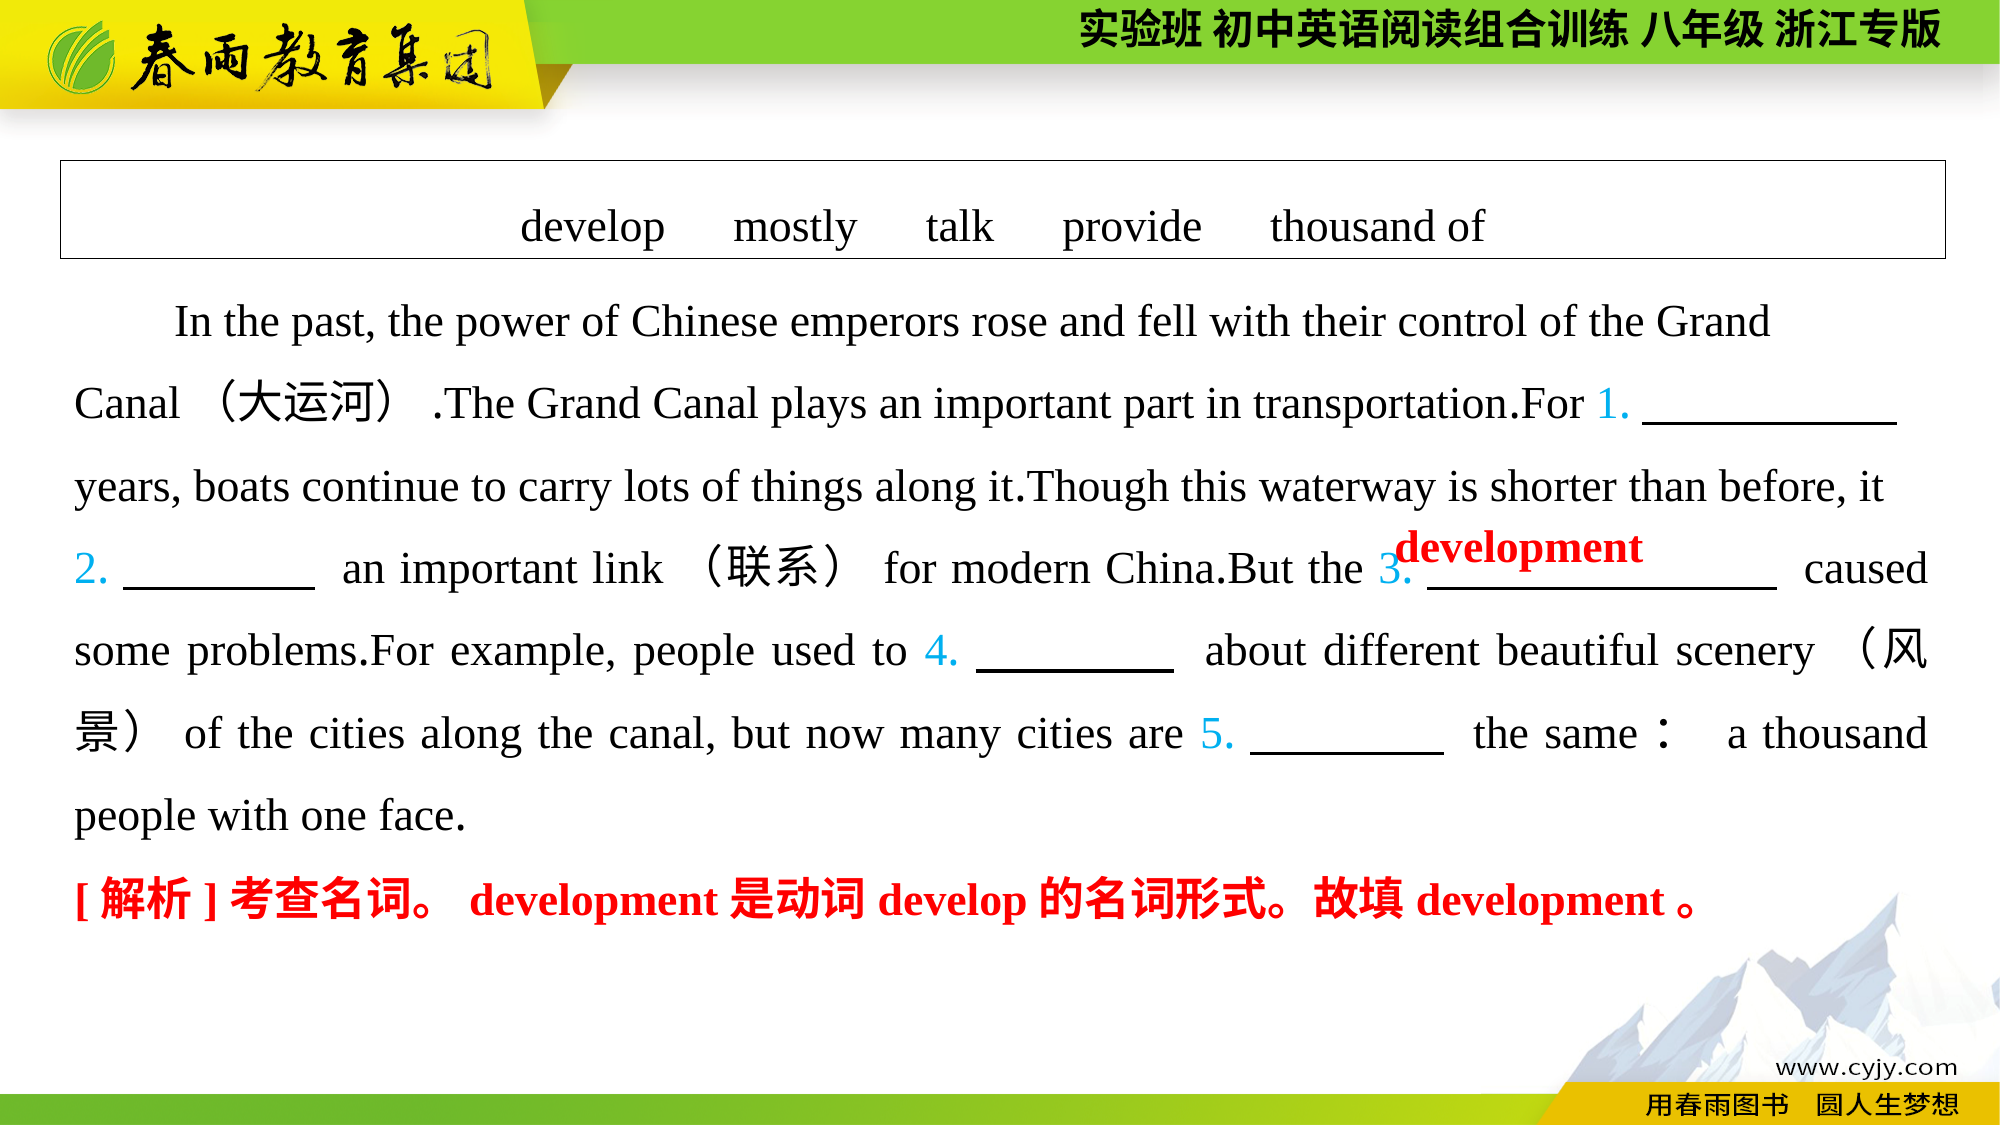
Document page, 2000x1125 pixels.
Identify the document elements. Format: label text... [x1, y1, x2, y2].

text_box development [1379, 509, 1659, 580]
text_box In the past, the power of Chinese emperors rose and fell with their control of the Grand Canal（大运河）.The Grand Canal plays an important part in transportation.For 1. years, boats continue to carry lots of things along it.Though this waterway is shorter than before, it 2. an important link（联系）for modern China.But the 3. caused some problems.For example, people used to 4. about different beautiful scenery（风景）of the cities along the canal, but now many cities are 5. the same： a thousand people with one face. [59, 255, 1944, 848]
text_box develop mostly talk provide thousand of [60, 160, 1946, 259]
text_box [解析]考查名词。development是动词develop的名词形式。故填development。 [59, 848, 1944, 933]
picture [0, 0, 2000, 1125]
